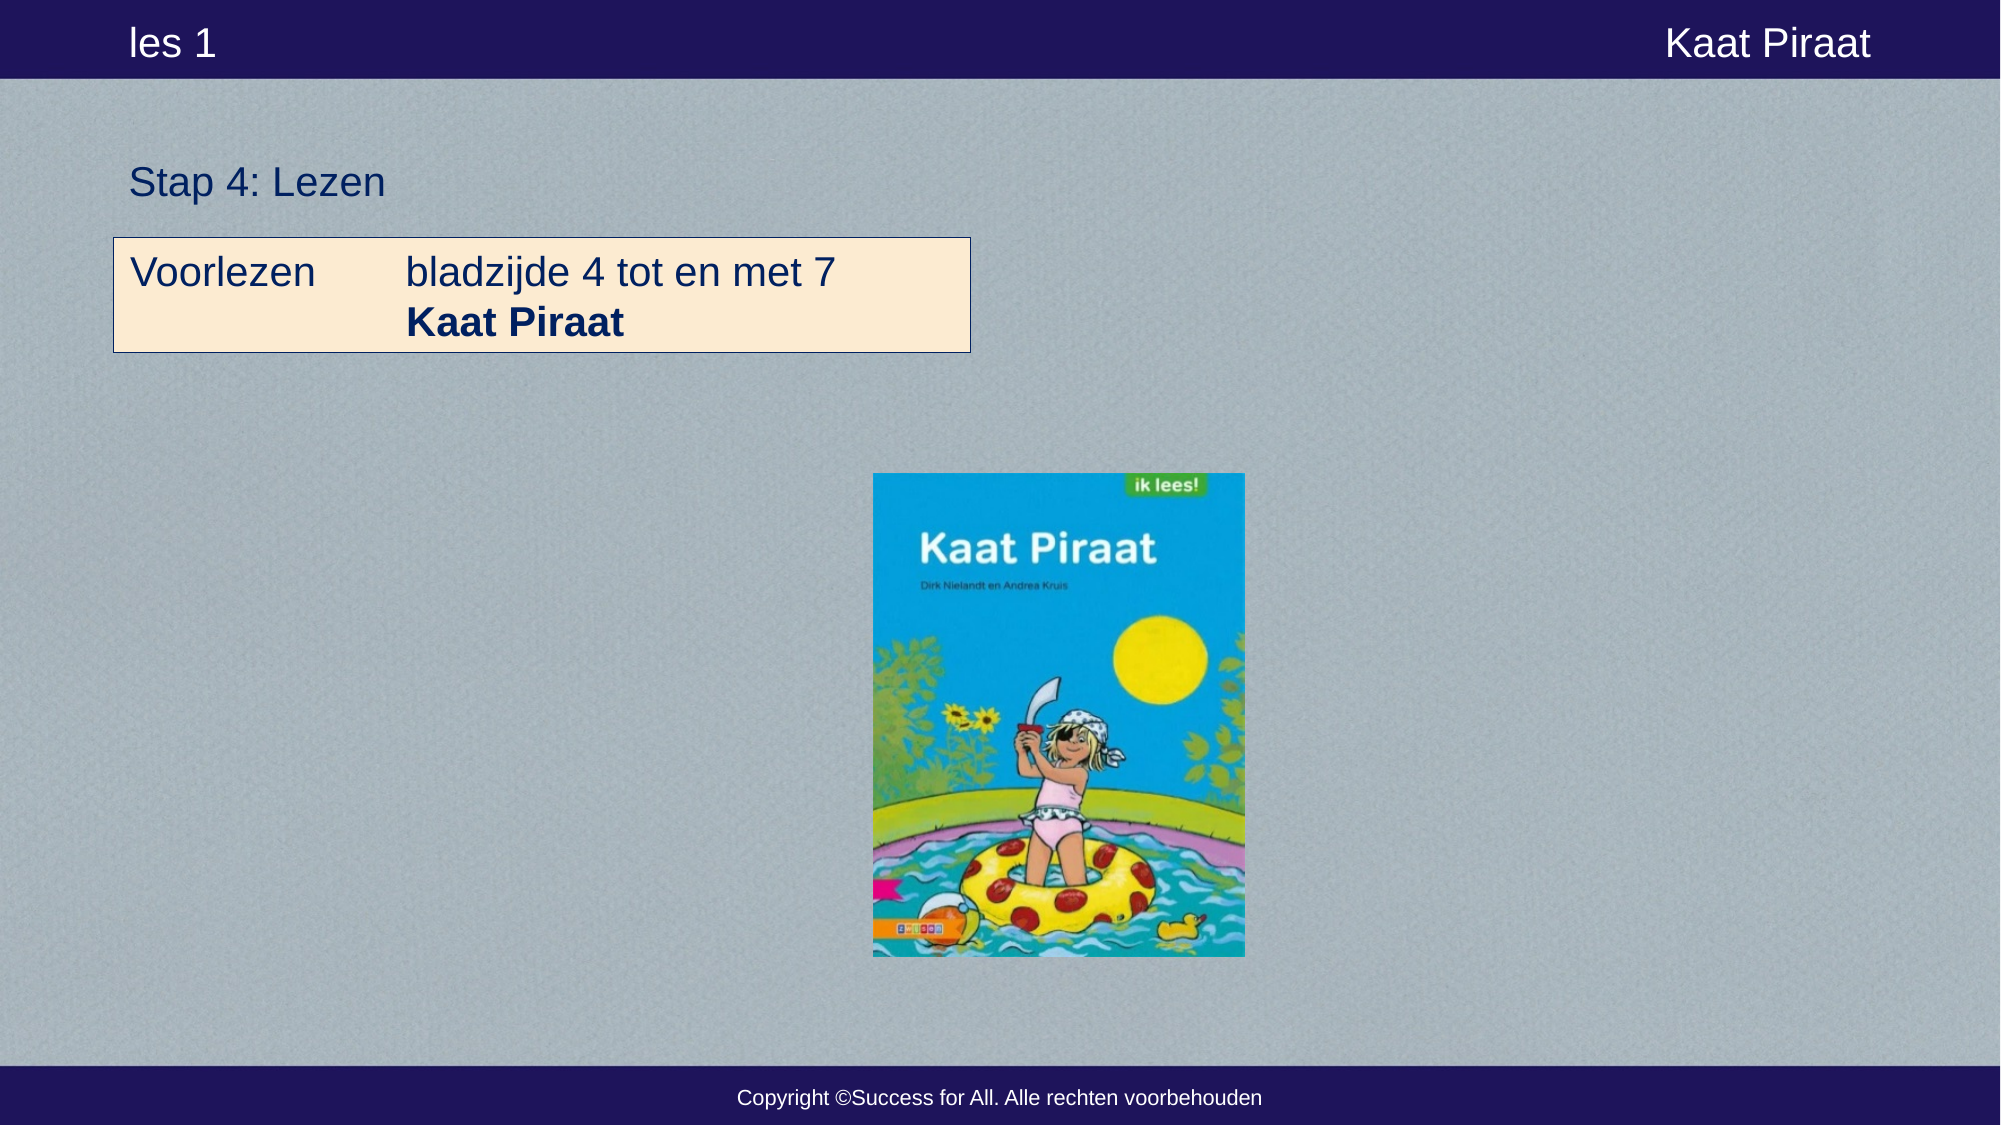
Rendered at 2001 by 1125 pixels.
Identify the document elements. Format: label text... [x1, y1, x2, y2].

text_box Stap 4: Lezen [114, 147, 907, 213]
text_box Copyright ©Success for All. Alle rechten voorbehouden [0, 1076, 2000, 1125]
picture [0, 0, 2001, 1125]
text_box Voorlezen bladzijde 4 tot en met 7 Kaat Piraat [113, 237, 971, 353]
text_box Kaat Piraat [999, 8, 1886, 73]
text_box les 1 [114, 8, 354, 73]
